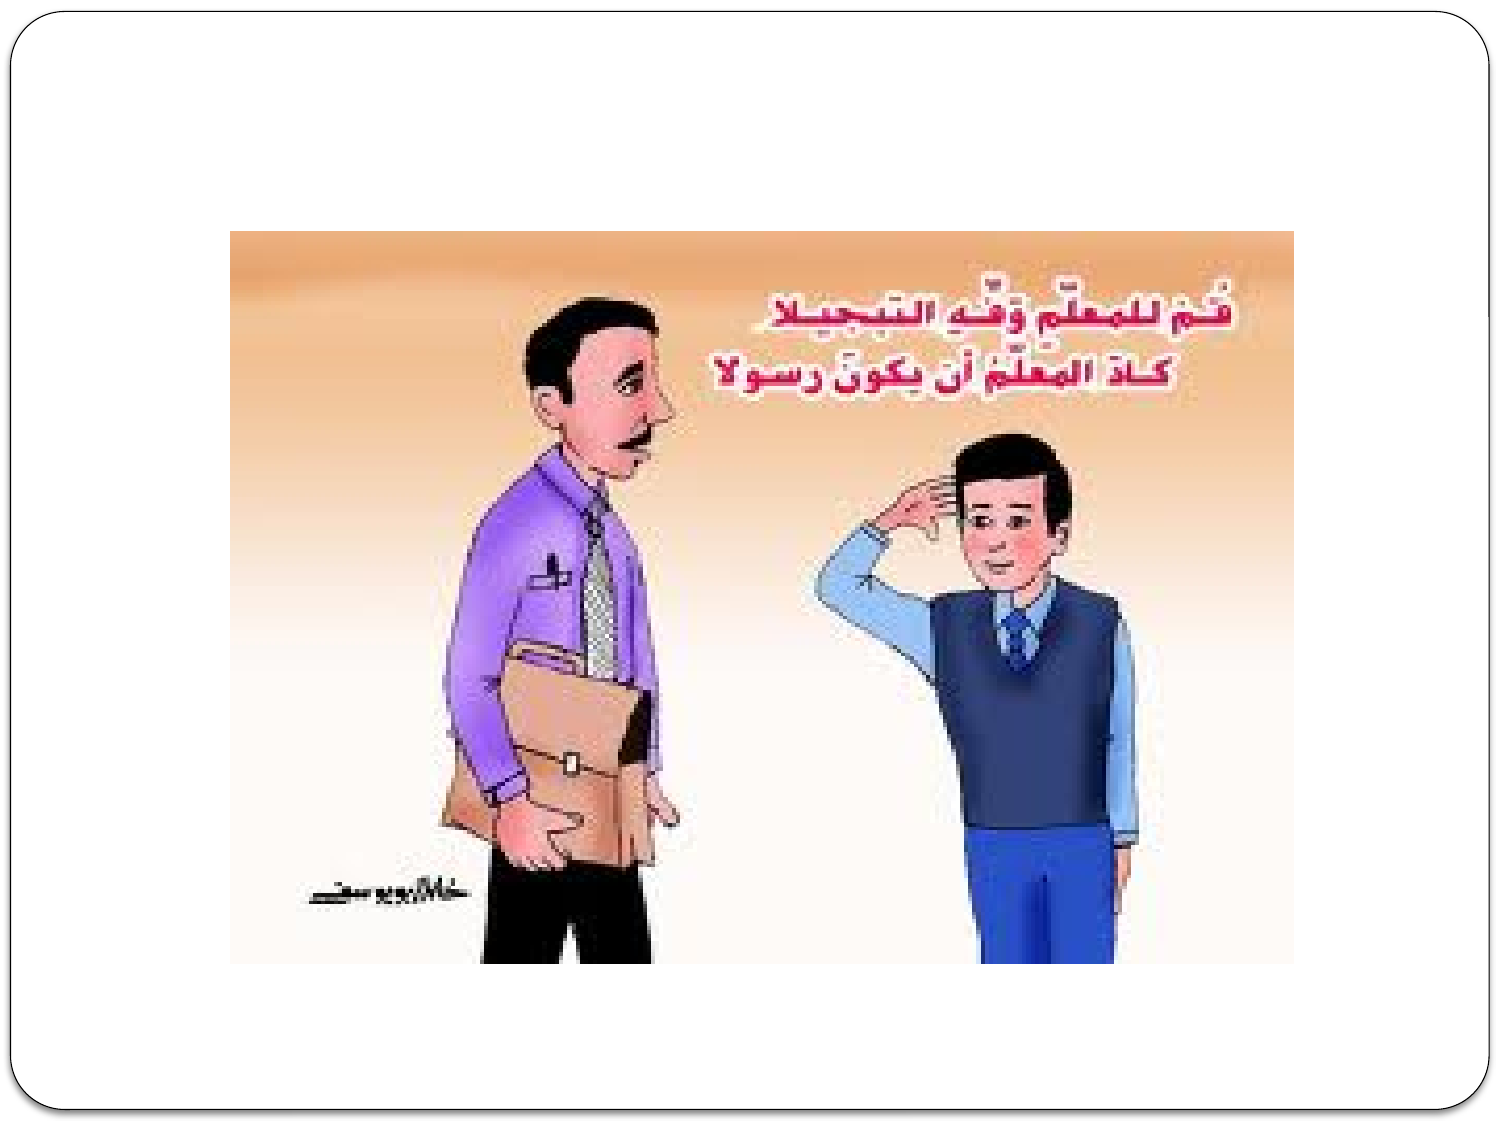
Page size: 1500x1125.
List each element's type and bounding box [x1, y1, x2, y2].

picture [229, 231, 1294, 965]
